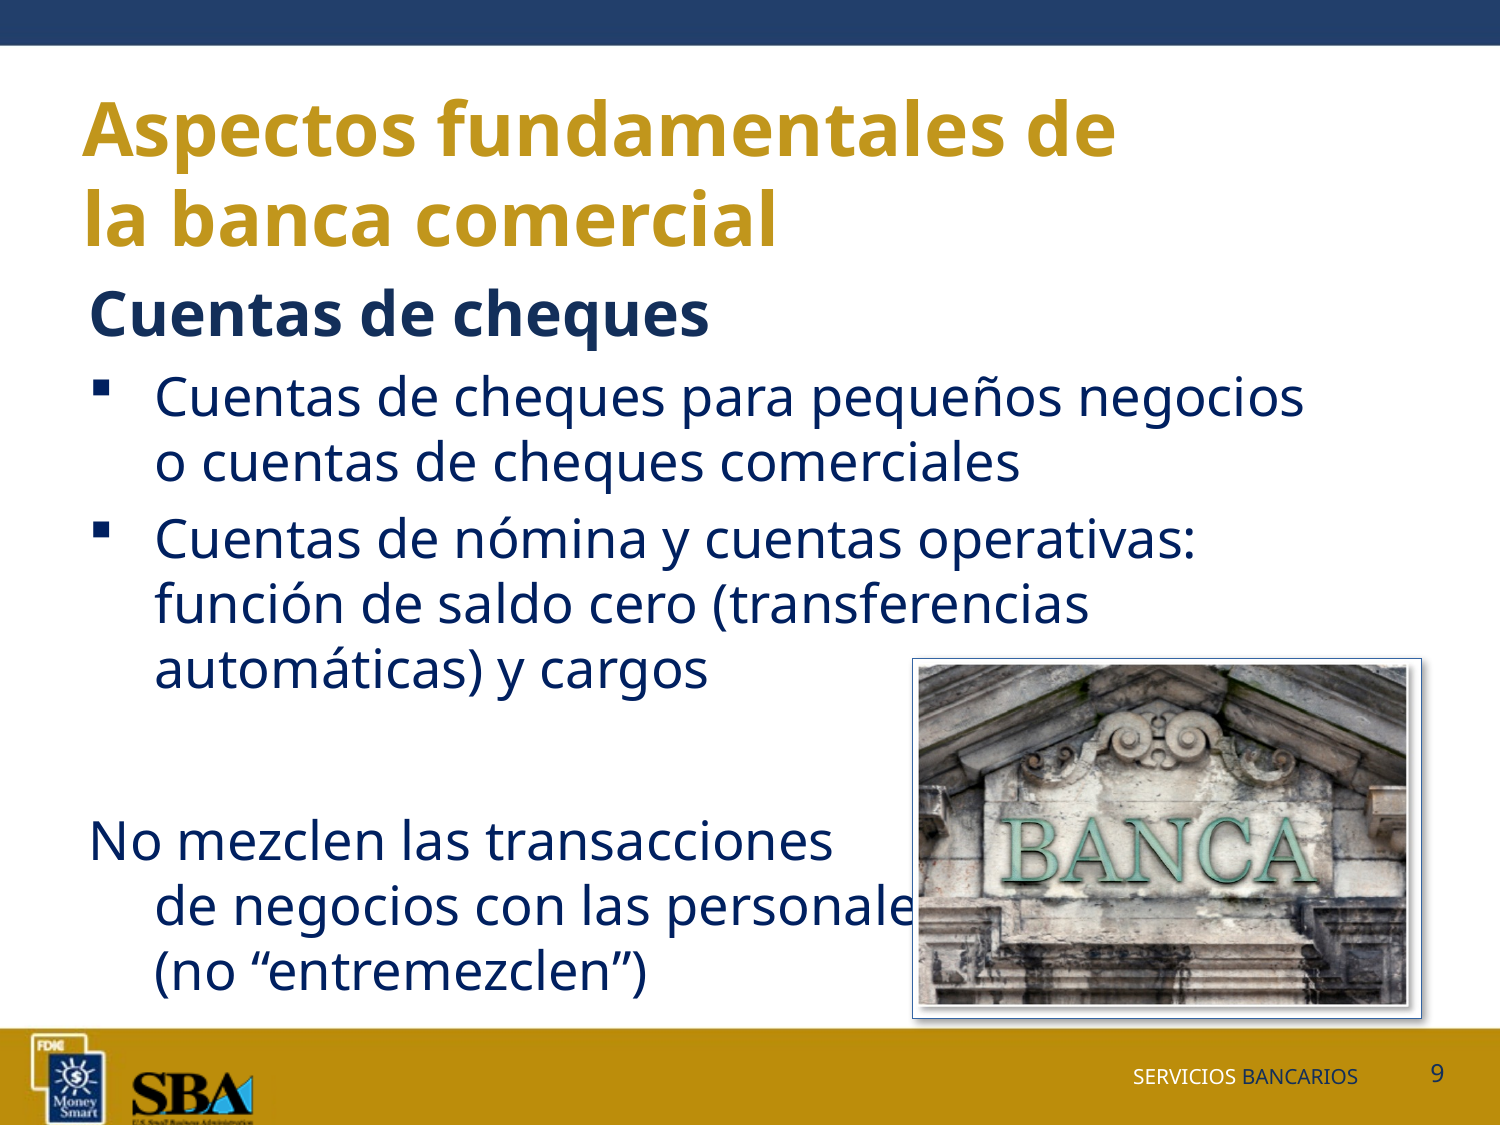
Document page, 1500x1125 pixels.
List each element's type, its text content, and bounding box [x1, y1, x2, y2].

title Aspectos fundamentales de la banca comercial [82, 81, 1432, 182]
picture [0, 0, 1500, 1125]
list Cuentas de cheques Cuentas de cheques para pequeños negocios o cuentas de cheques comerciales Cuentas de nómina y cuentas operativas: función de saldo cero (transferencias automáticas) y cargos No mezclen las transacciones de negocios con las personales (no “entremezclen”) [89, 274, 1395, 892]
